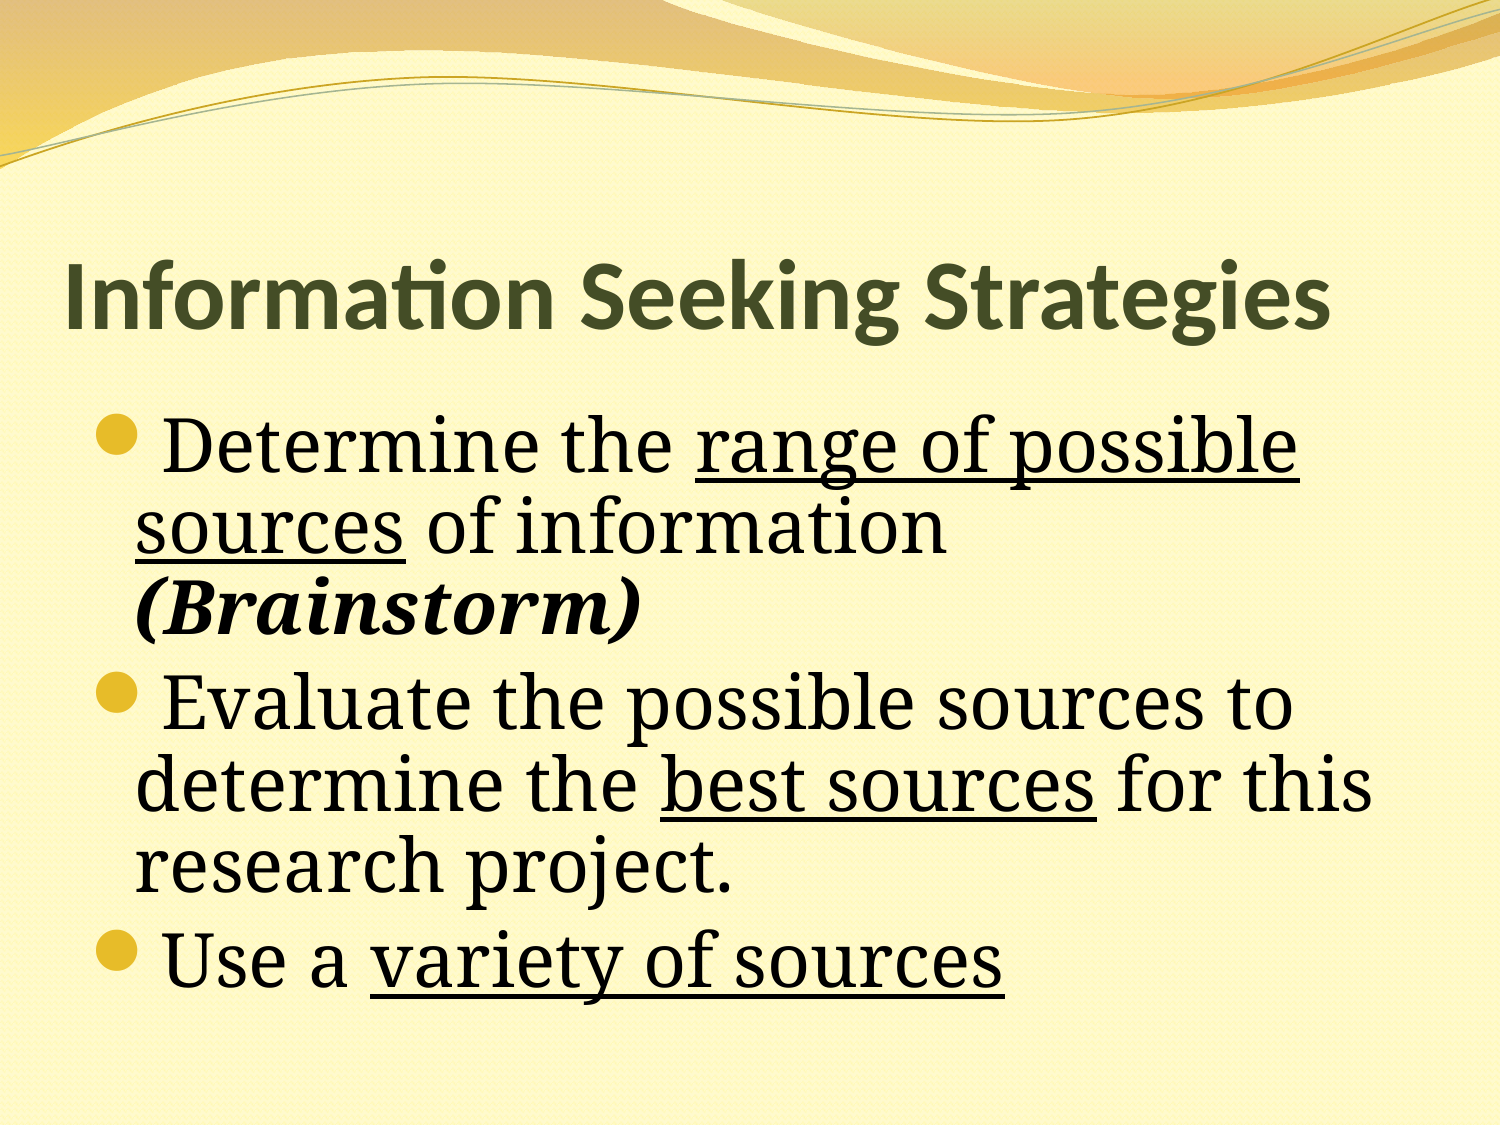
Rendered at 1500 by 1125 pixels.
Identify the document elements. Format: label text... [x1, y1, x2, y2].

list Determine the range of possible sources of information (Brainstorm) Evaluate the possible sources to determine the best sources for this research project. Use a variety of sources [74, 399, 1426, 988]
title Information Seeking Strategies [62, 162, 1413, 351]
